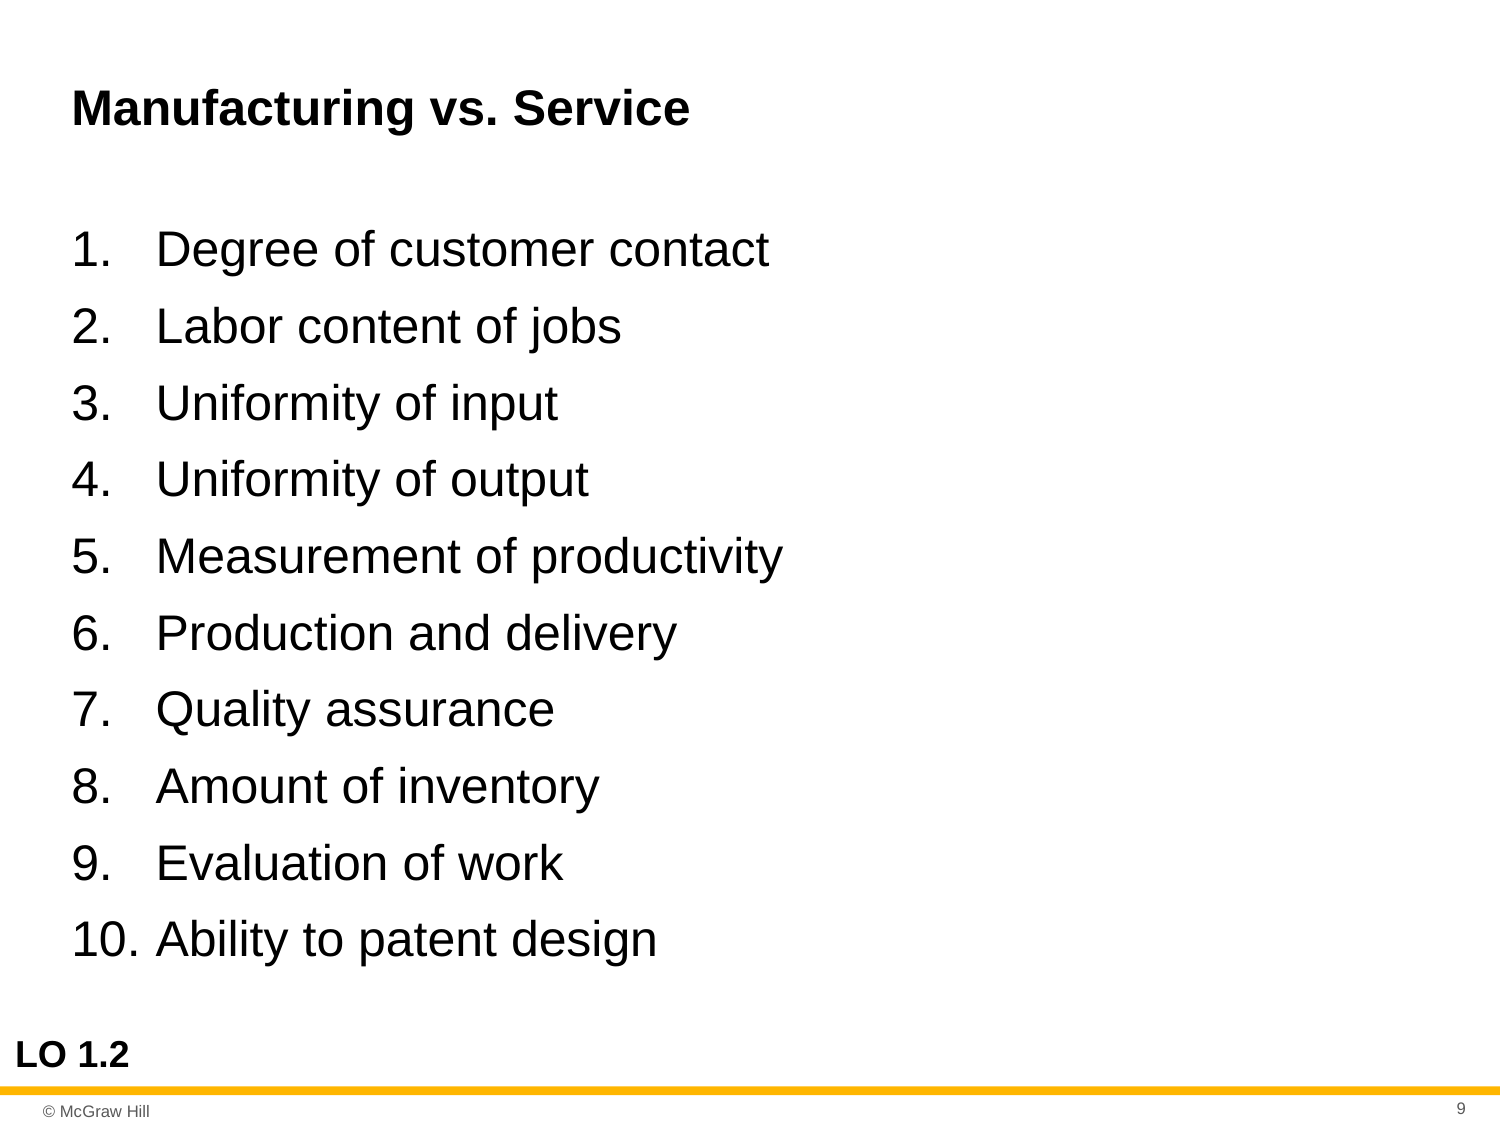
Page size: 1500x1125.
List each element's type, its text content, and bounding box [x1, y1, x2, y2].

list LO 1.2 [0, 1022, 197, 1085]
title Manufacturing vs. Service [56, 50, 1444, 162]
list Degree of customer contact Labor content of jobs Uniformity of input Uniformity of output Measurement of productivity Production and delivery Quality assurance Amount of inventory Evaluation of work Ability to patent design [56, 209, 1444, 1020]
